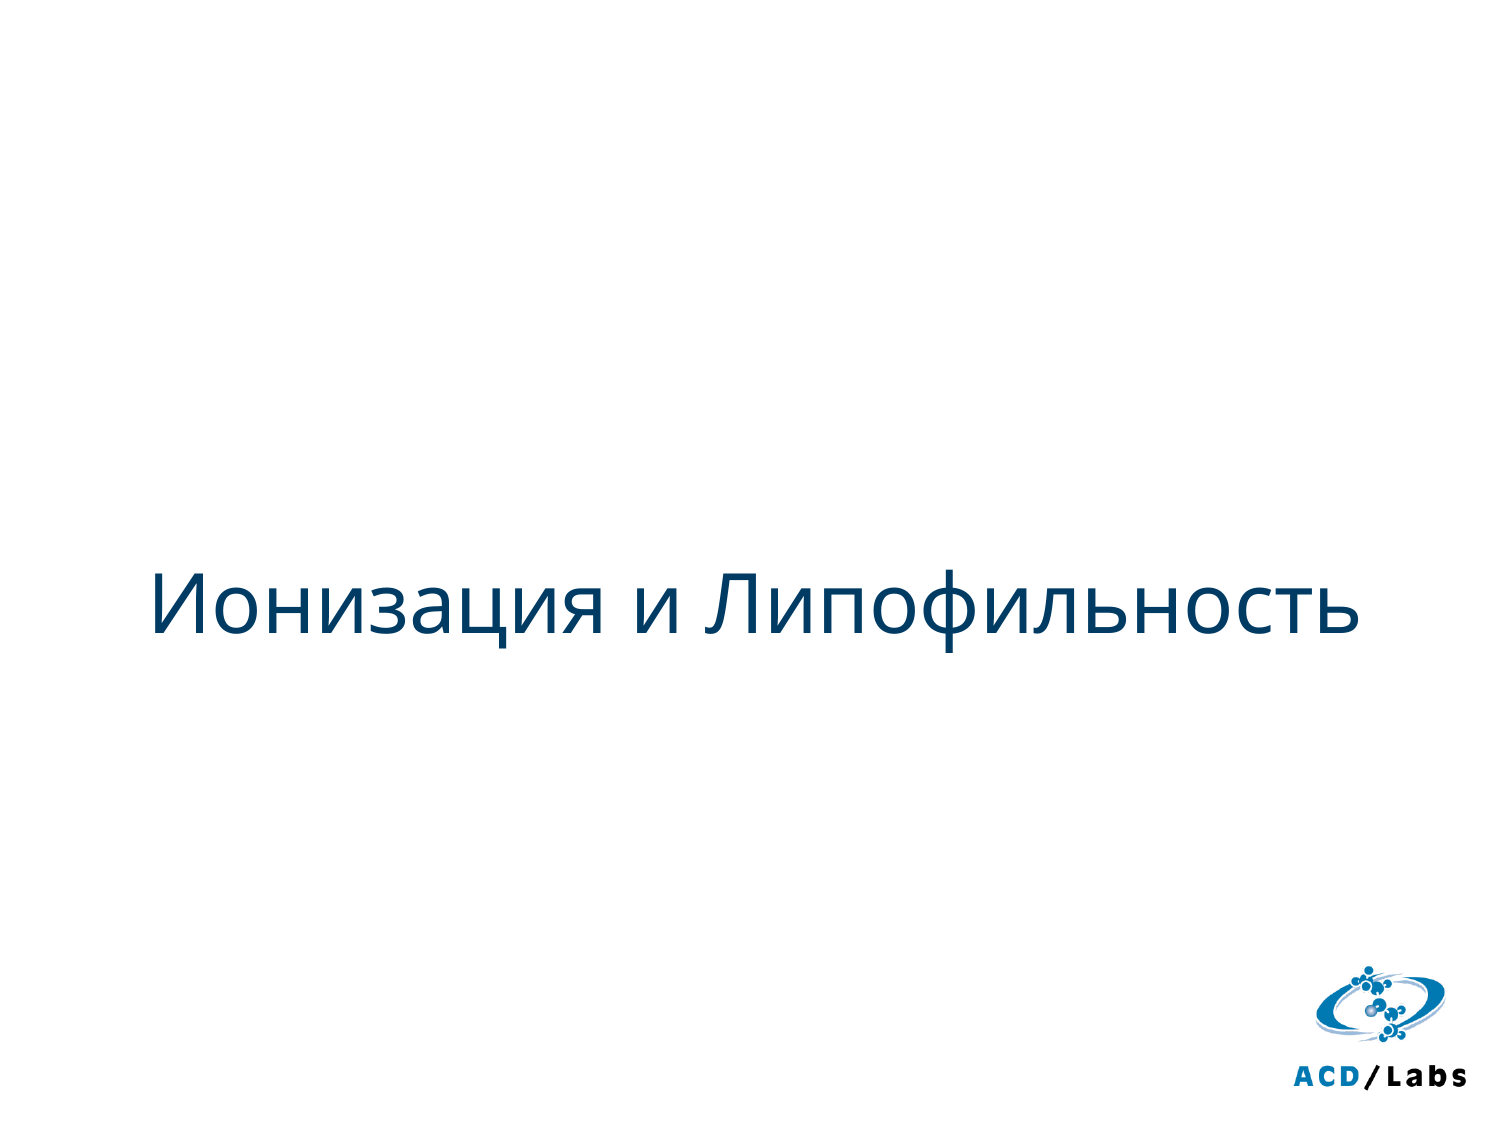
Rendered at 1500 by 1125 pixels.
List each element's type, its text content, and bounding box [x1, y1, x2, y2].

list Ионизация и Липофильность [118, 476, 1394, 724]
picture [1293, 964, 1471, 1101]
